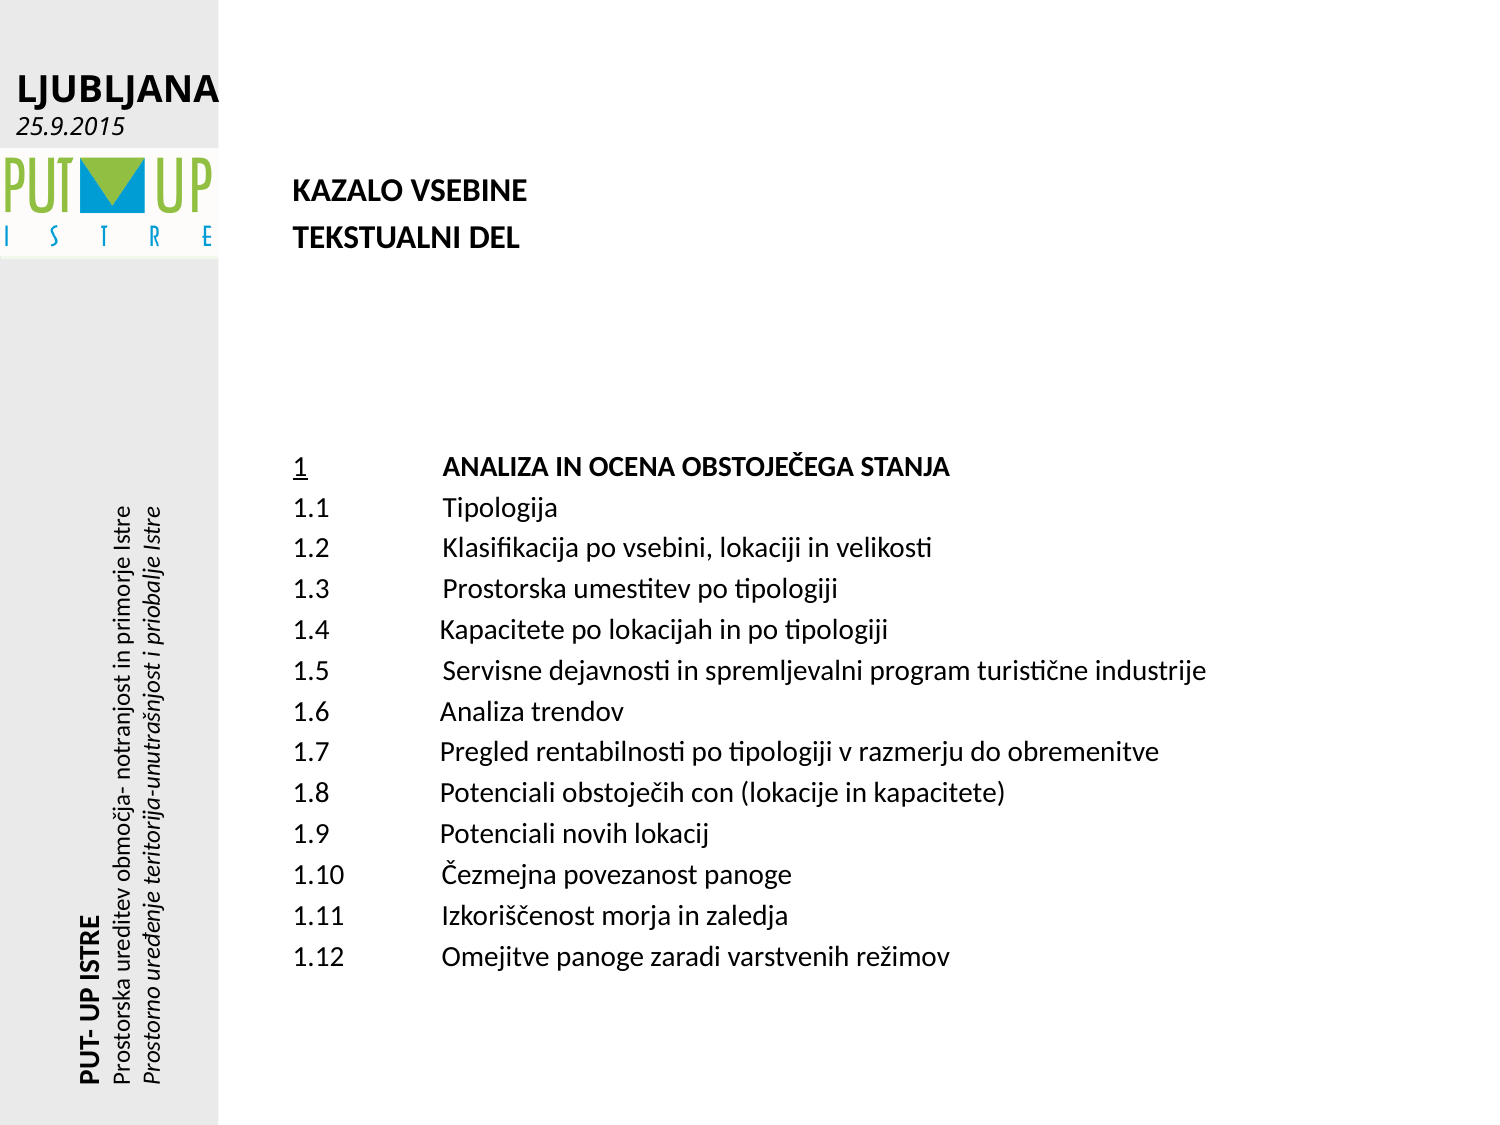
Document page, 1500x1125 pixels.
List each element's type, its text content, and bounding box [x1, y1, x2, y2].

subtitle KAZALO VSEBINE TEKSTUALNI DEL 1 Analiza in ocena obstoječega stanja 1.1 Tipologija 1.2 Klasifikacija po vsebini, lokaciji in velikosti 1.3 Prostorska umestitev po tipologiji 1.4 Kapacitete po lokacijah in po tipologiji 1.5 Servisne dejavnosti in spremljevalni program turistične industrije 1.6 Analiza trendov 1.7 Pregled rentabilnosti po tipologiji v razmerju do obremenitve 1.8 Potenciali obstoječih con (lokacije in kapacitete) 1.9 Potenciali novih lokacij 1.10 Čezmejna povezanost panoge 1.11 Izkoriščenost morja in zaledja 1.12 Omejitve panoge zaradi varstvenih režimov [277, 160, 1365, 449]
picture [0, 148, 219, 256]
